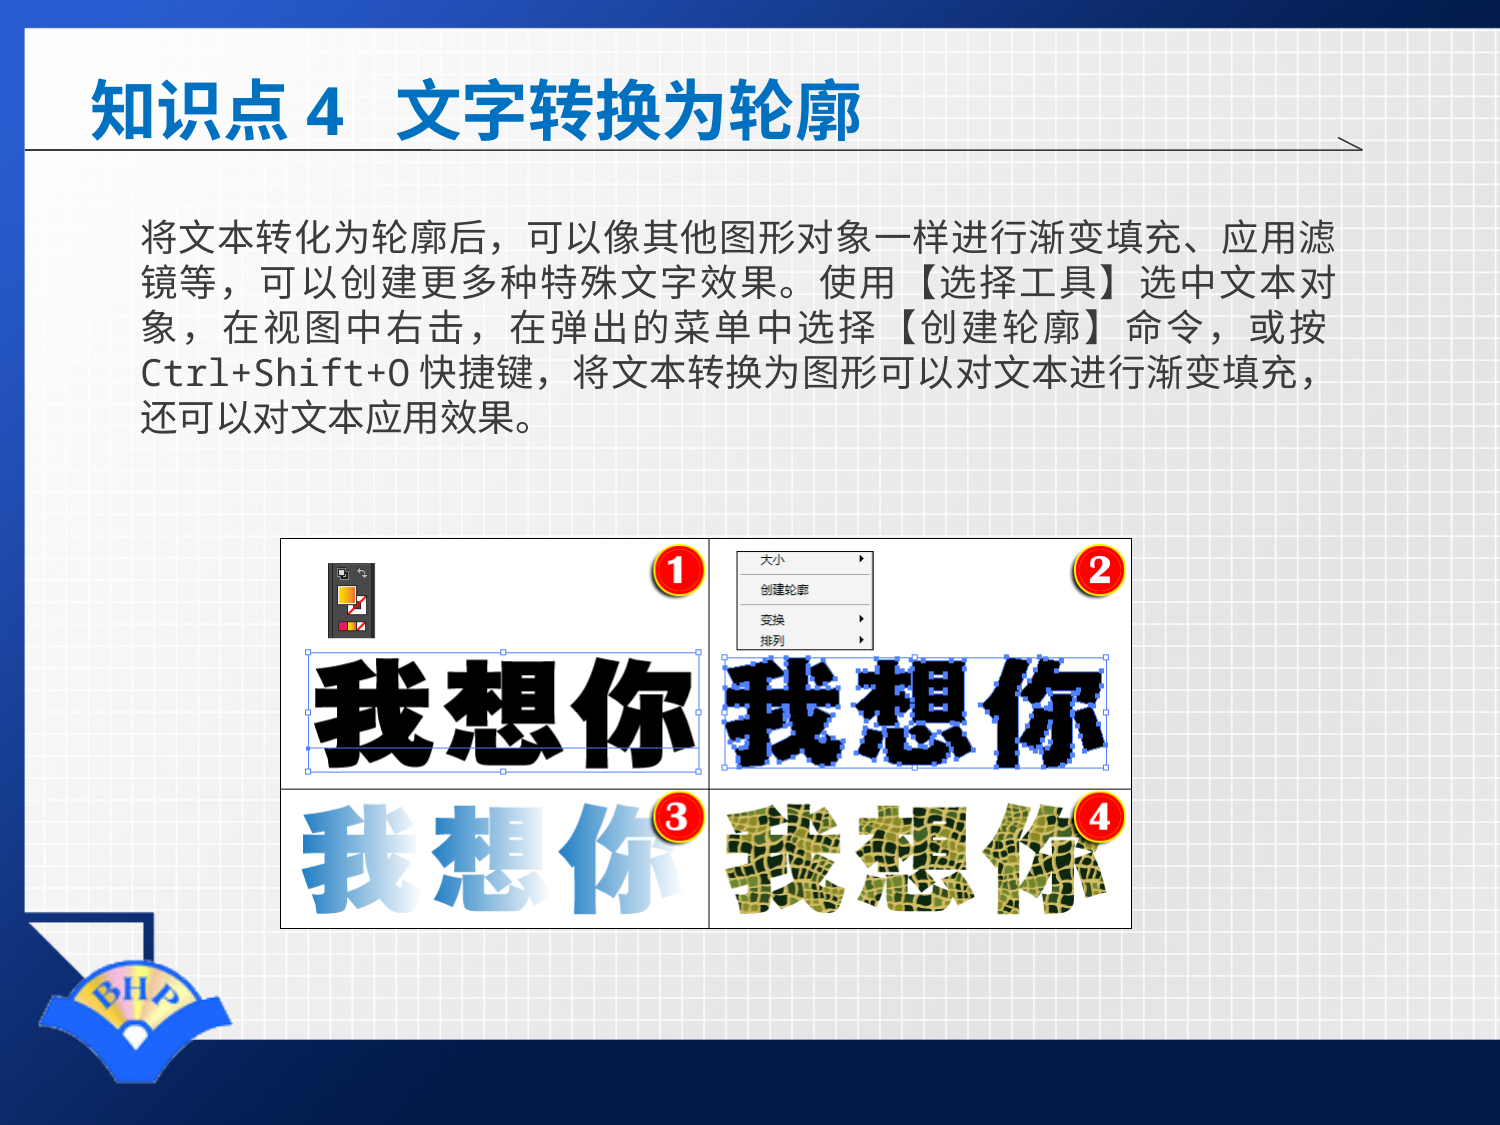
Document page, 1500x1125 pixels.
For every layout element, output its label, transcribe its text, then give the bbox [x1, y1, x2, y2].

picture [0, 0, 1500, 1125]
title 知识点4 文字转换为轮廓 [75, 62, 1338, 155]
text_box 将文本转化为轮廓后，可以像其他图形对象一样进行渐变填充、应用滤镜等，可以创建更多种特殊文字效果。使用【选择工具】选中文本对象，在视图中右击，在弹出的菜单中选择【创建轮廓】命令，或按Ctrl+Shift+O快捷键，将文本转换为图形可以对文本进行渐变填充，还可以对文本应用效果。 [125, 207, 1353, 515]
